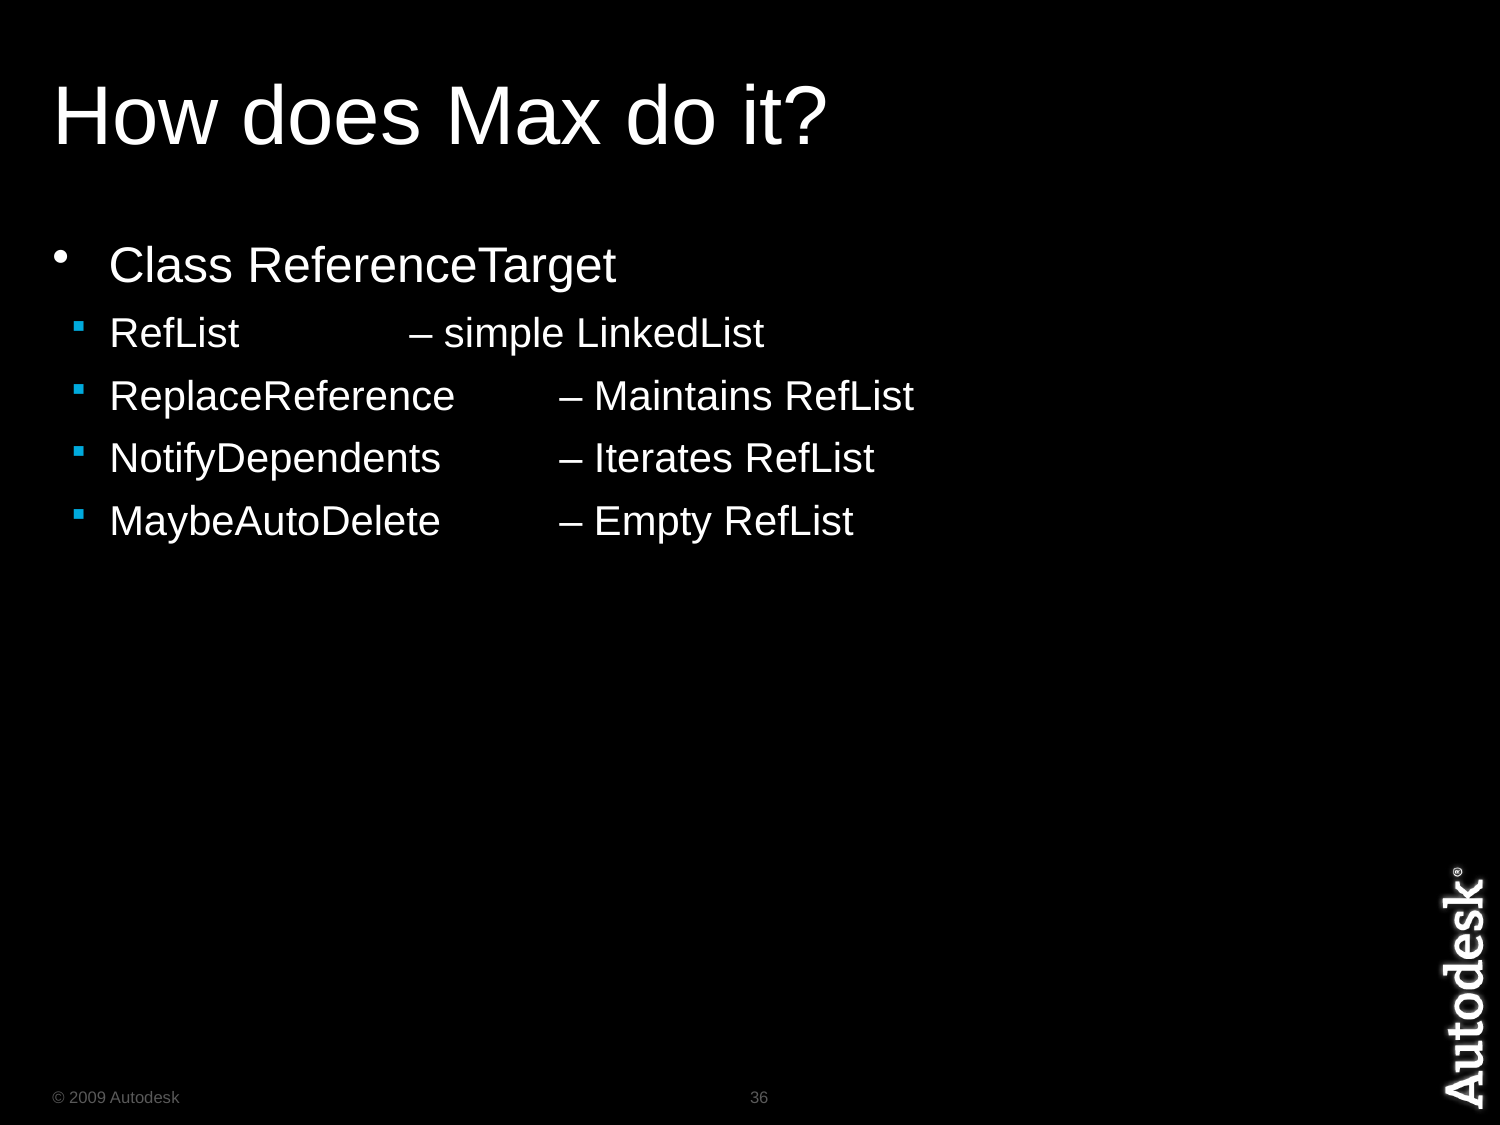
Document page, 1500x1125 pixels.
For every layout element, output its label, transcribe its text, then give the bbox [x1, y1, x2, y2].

title How does Max do it? [52, 22, 1401, 211]
picture [1402, 0, 1500, 1125]
list Class ReferenceTarget RefList – simple LinkedList ReplaceReference – Maintains RefList NotifyDependents – Iterates RefList MaybeAutoDelete – Empty RefList [52, 231, 1401, 1073]
